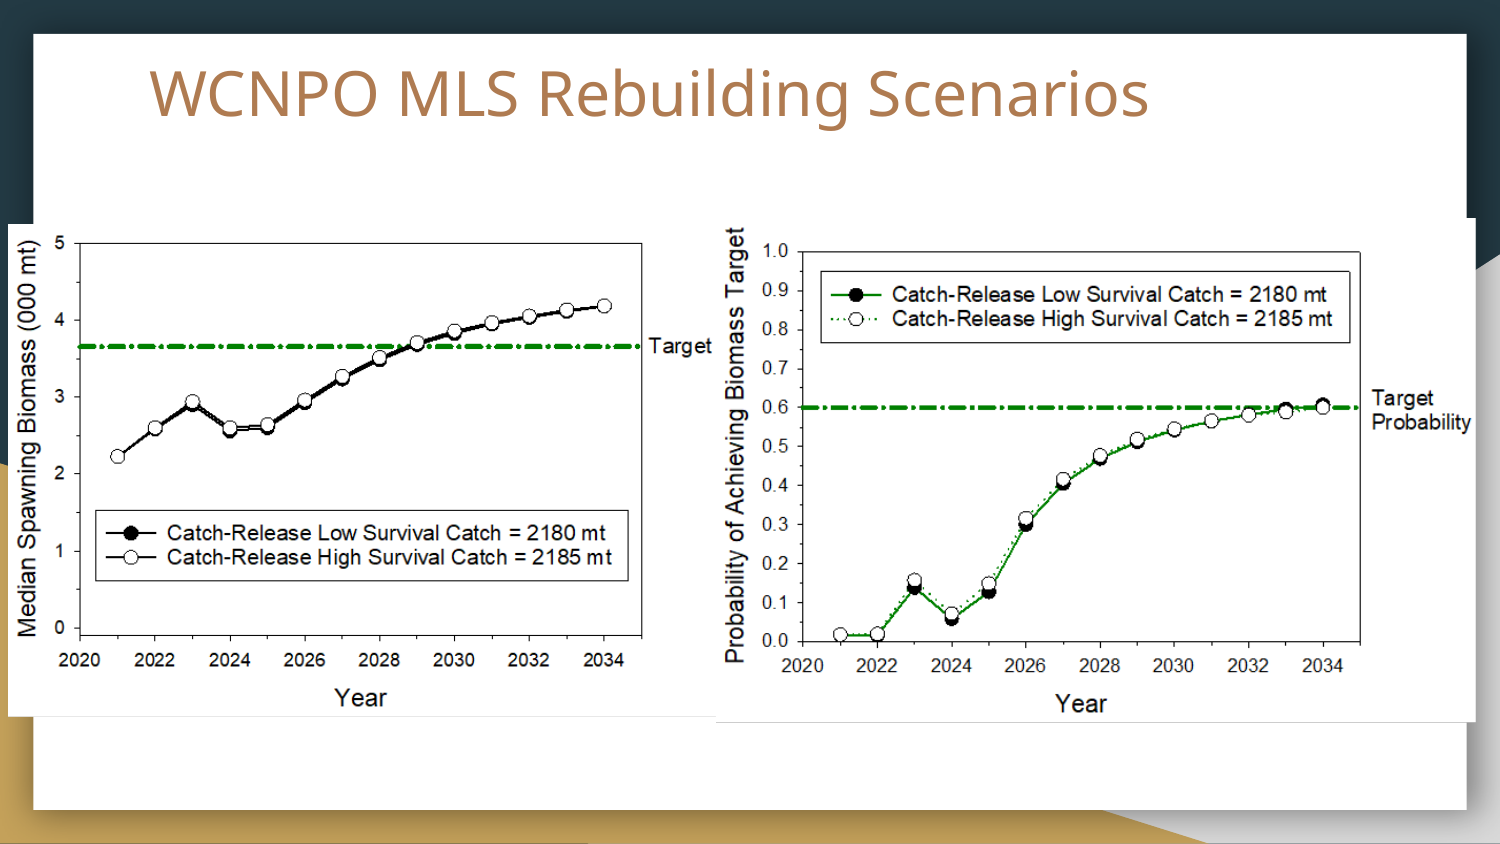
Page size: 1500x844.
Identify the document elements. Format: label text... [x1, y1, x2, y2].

title WCNPO MLS Rebuilding Scenarios [134, 38, 1366, 196]
picture [8, 218, 1477, 724]
